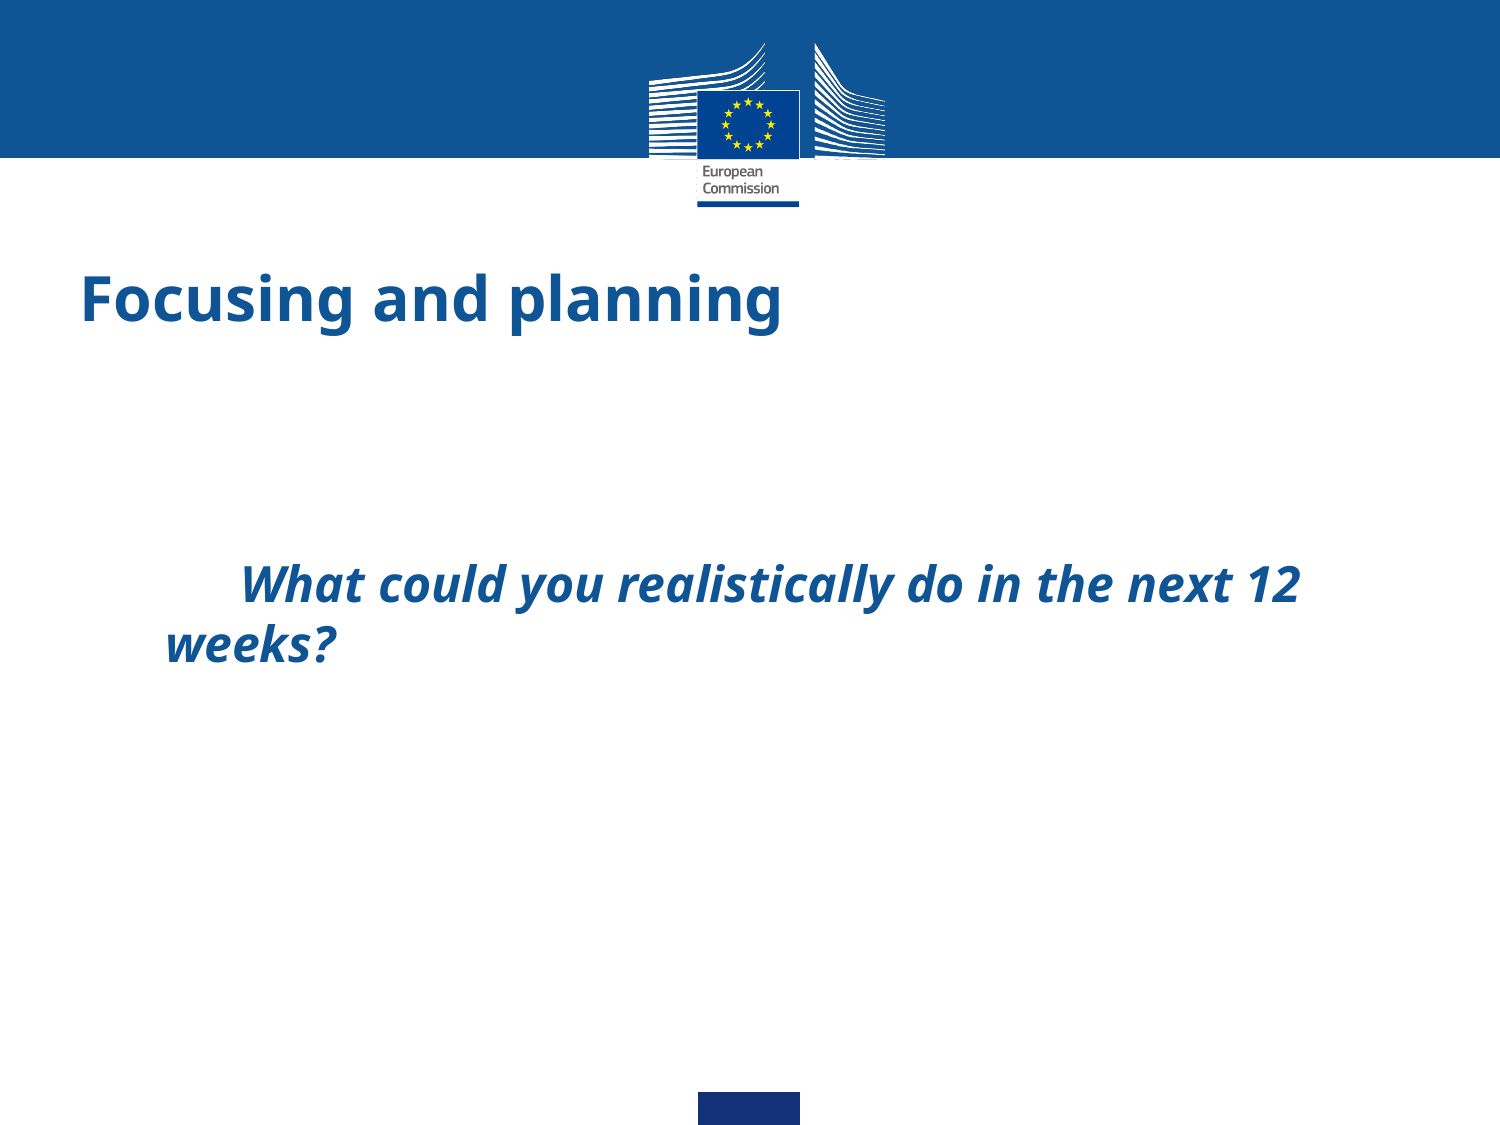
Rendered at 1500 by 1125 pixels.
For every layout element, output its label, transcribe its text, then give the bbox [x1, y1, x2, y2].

title Focusing and planning [64, 219, 1415, 374]
list What could you realistically do in the next 12 weeks? [75, 408, 1425, 988]
picture [649, 42, 885, 208]
